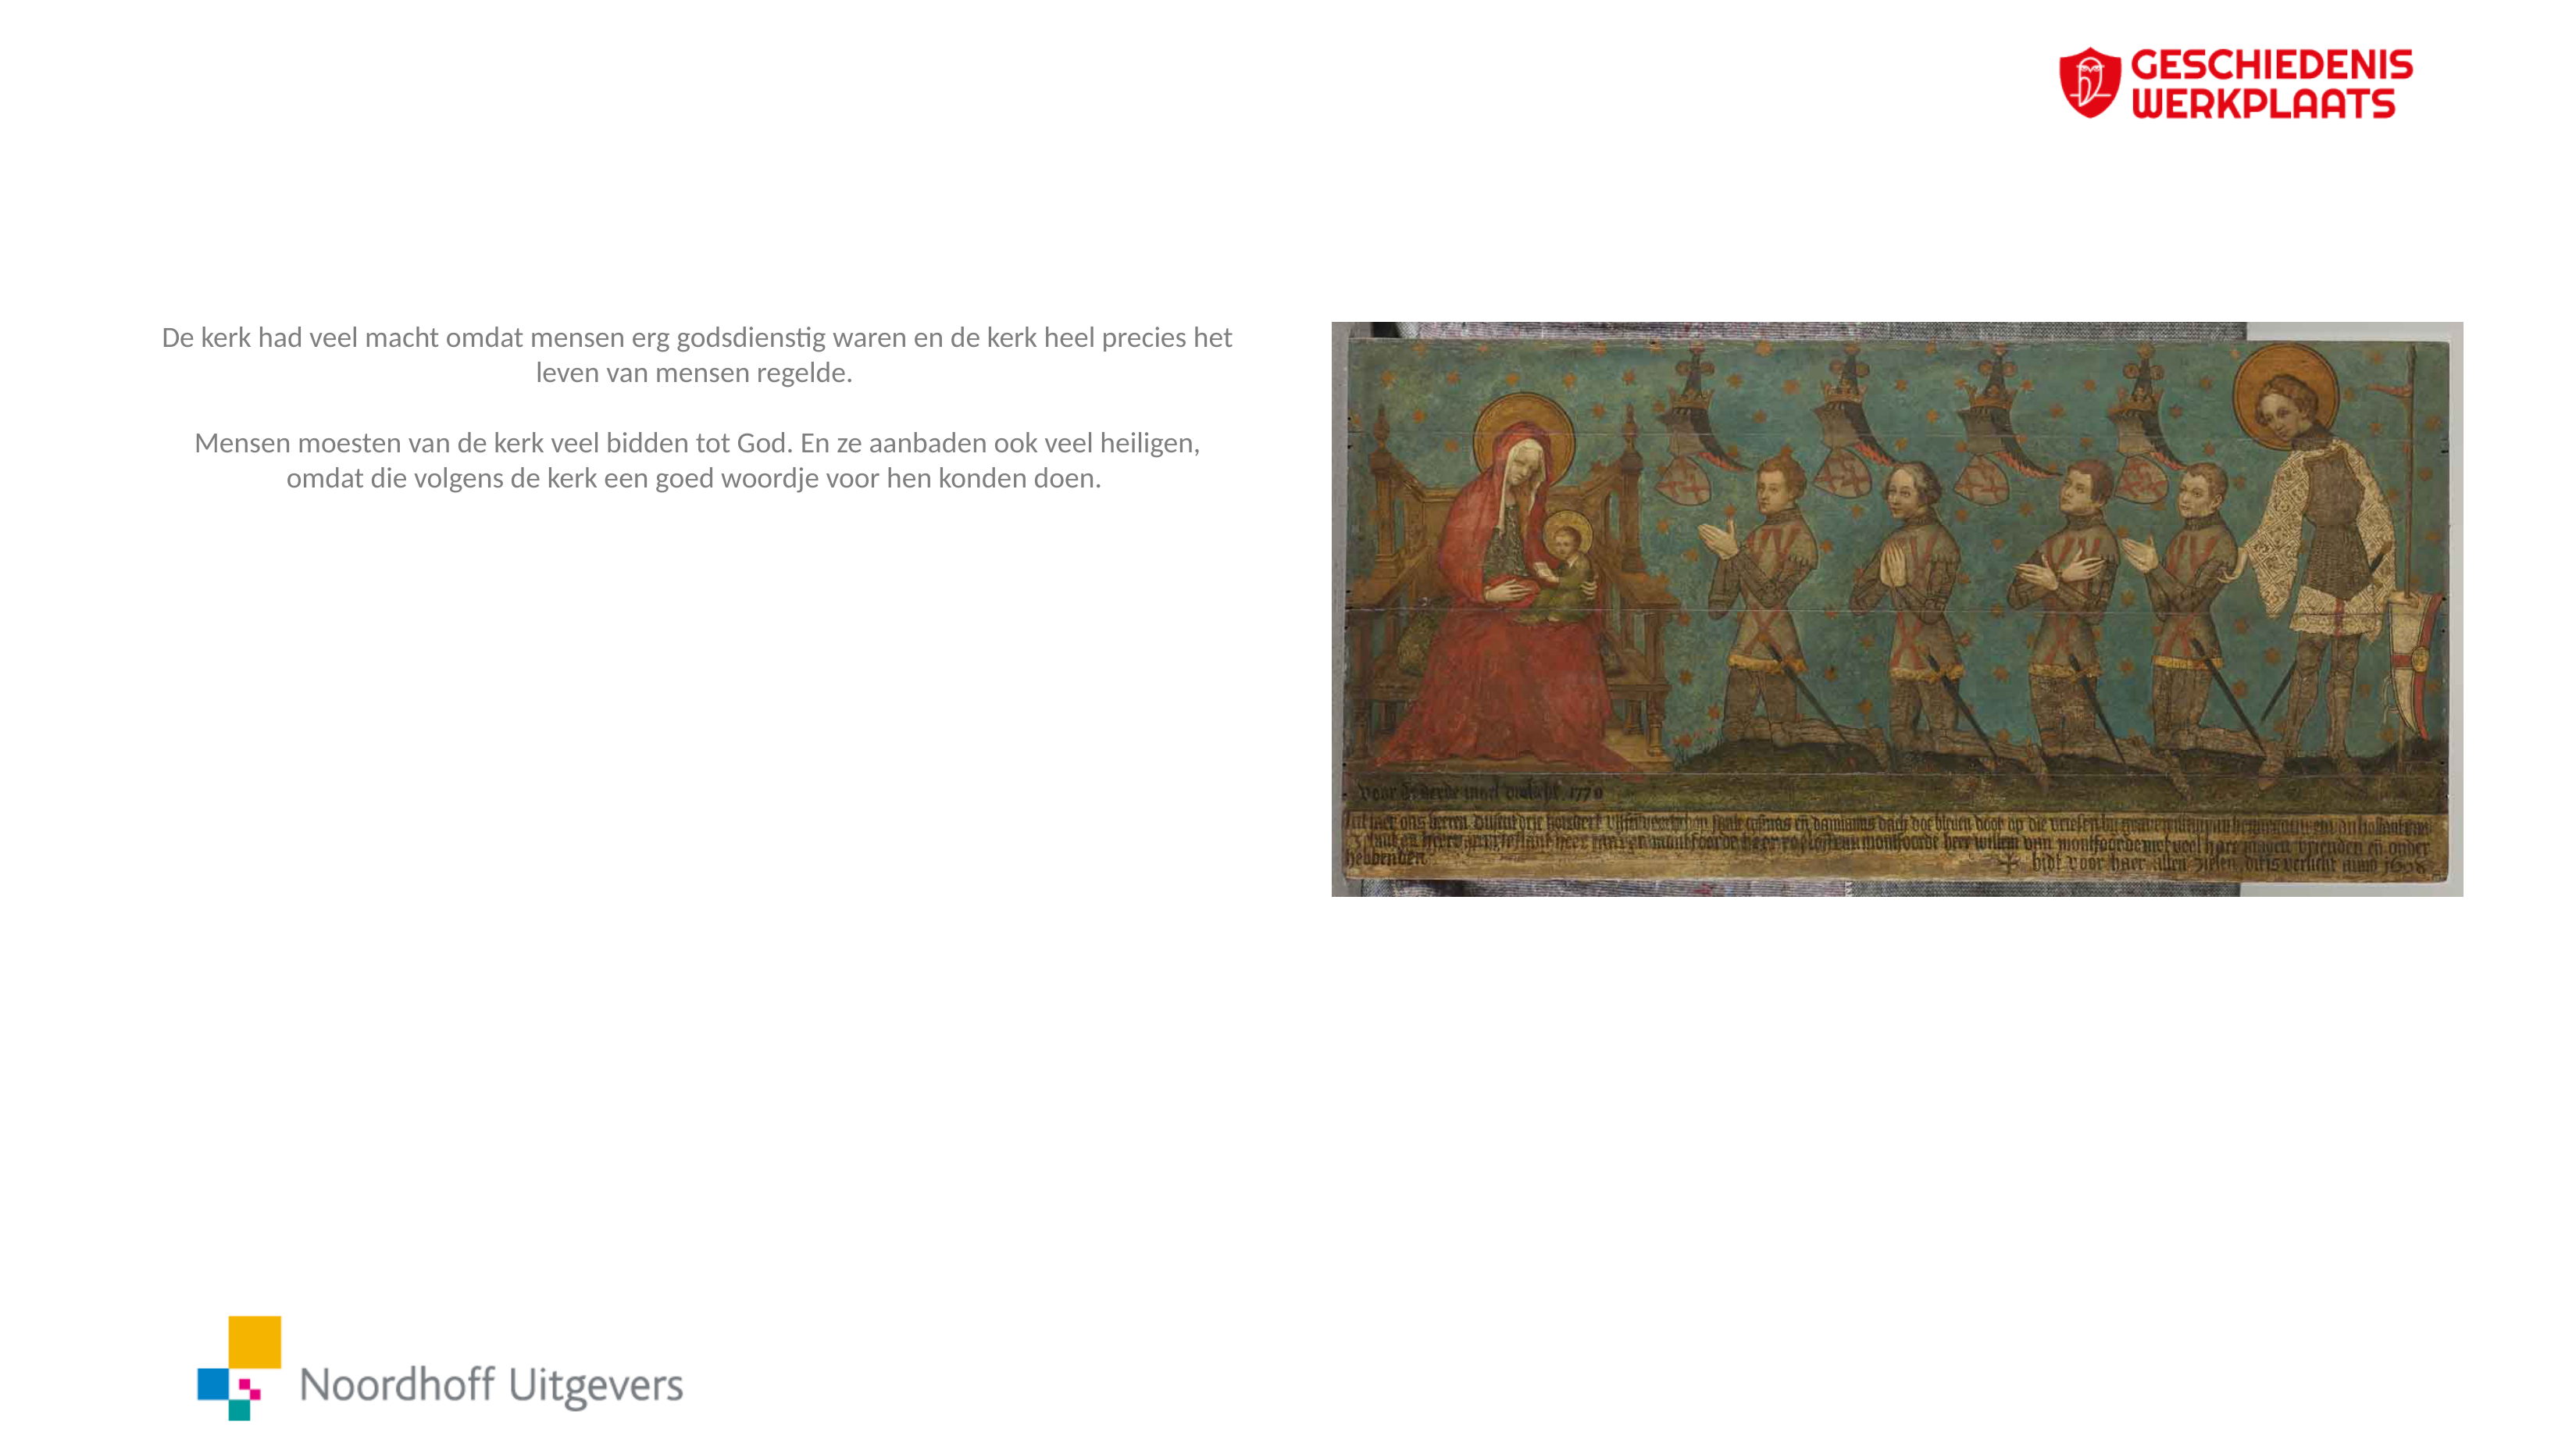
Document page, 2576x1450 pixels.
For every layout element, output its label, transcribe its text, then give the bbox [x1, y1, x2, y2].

list De kerk had veel macht omdat mensen erg godsdienstig waren en de kerk heel precies het leven van mensen regelde. Mensen moesten van de kerk veel bidden tot God. En ze aanbaden ook veel heiligen, omdat die volgens de kerk een goed woordje voor hen konden doen. [159, 318, 1251, 1284]
picture [159, 1288, 802, 1449]
picture [1610, 0, 2576, 161]
picture [1332, 322, 2464, 897]
